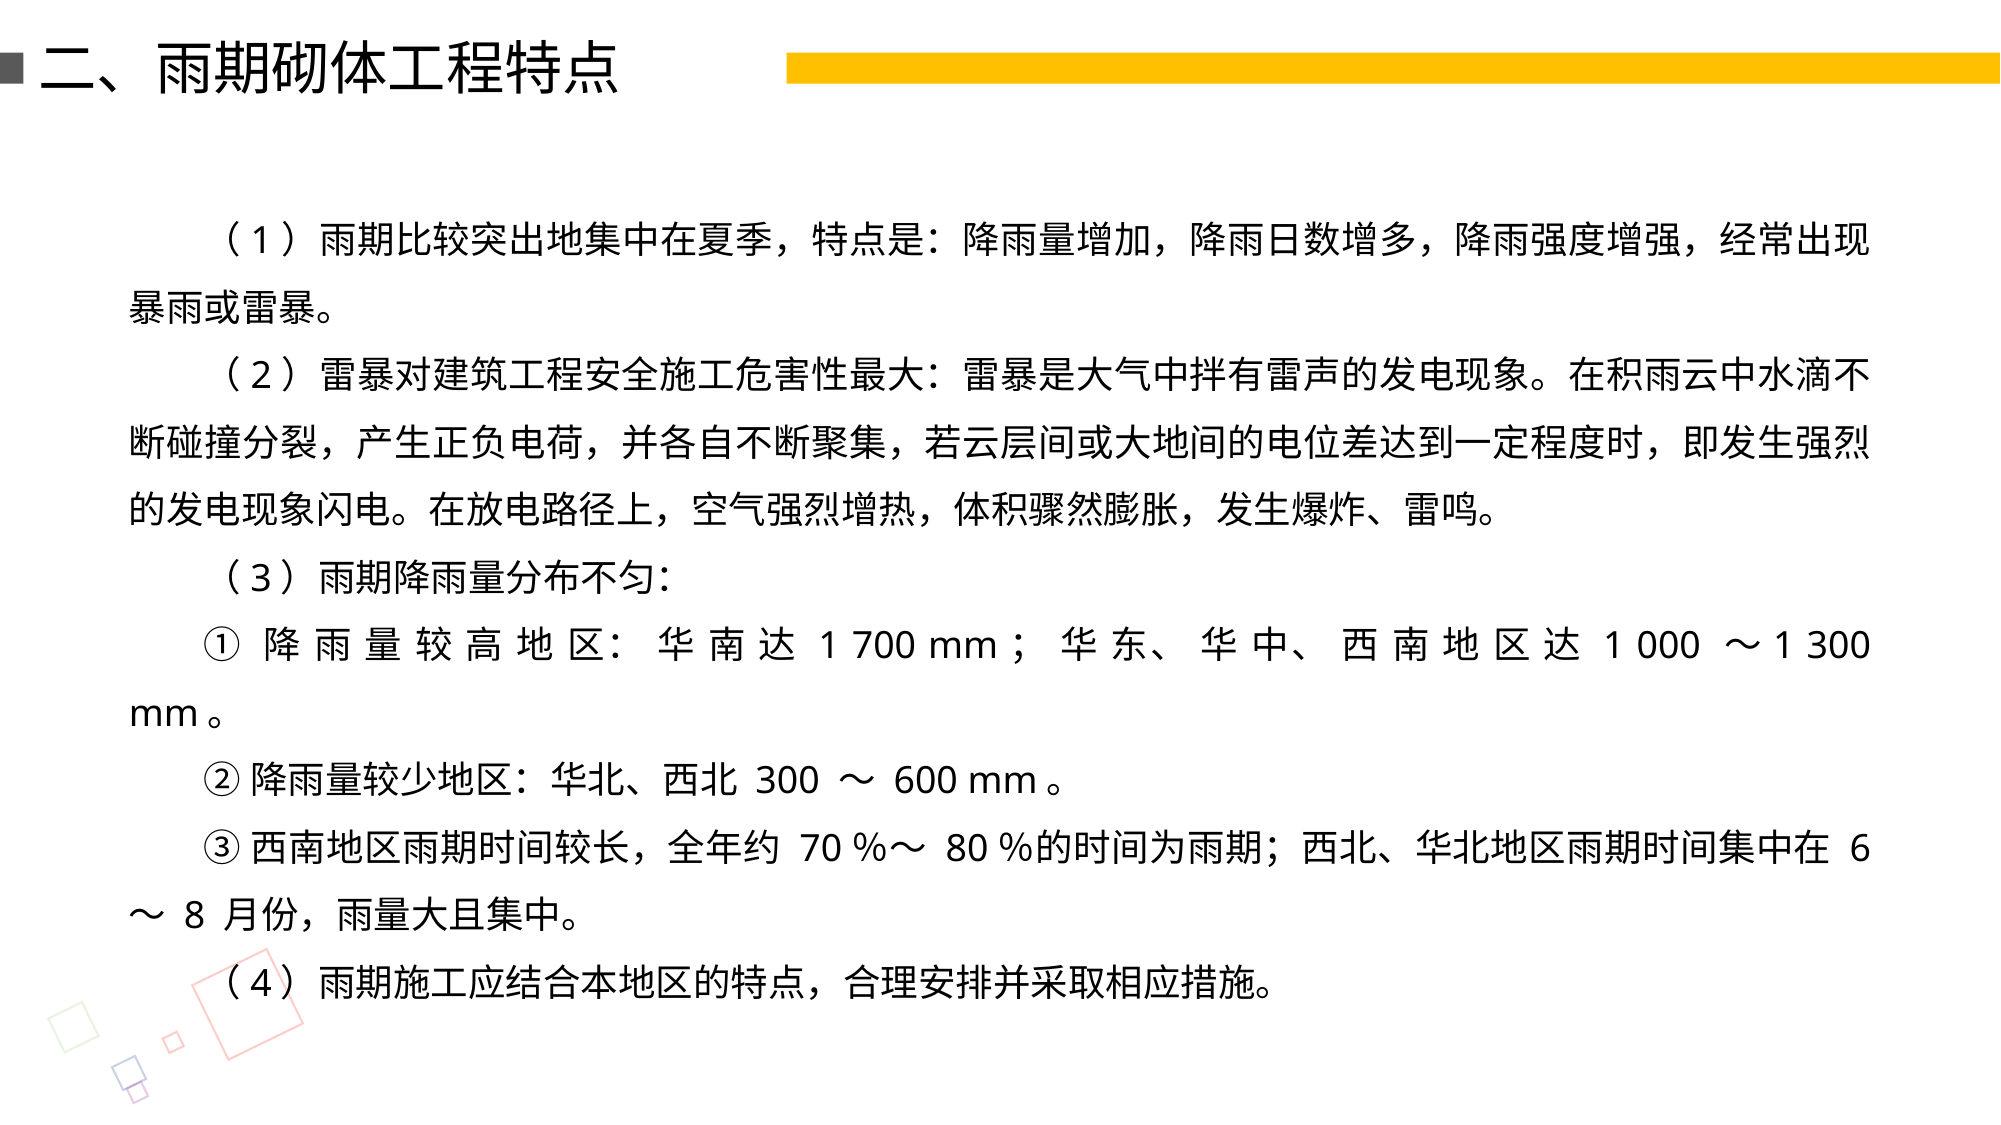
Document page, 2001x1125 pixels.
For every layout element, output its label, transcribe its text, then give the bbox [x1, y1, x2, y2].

text_box [125, 1080, 150, 1105]
text_box [161, 1030, 186, 1055]
text_box [46, 1000, 100, 1054]
text_box [110, 1054, 148, 1092]
text_box [204, 1012, 305, 1062]
text_box （1）雨期比较突出地集中在夏季，特点是：降雨量增加，降雨日数增多，降雨强度增强，经常出现暴雨或雷暴。 （2）雷暴对建筑工程安全施工危害性最大：雷暴是大气中拌有雷声的发电现象。在积雨云中水滴不断碰撞分裂，产生正负电荷，并各自不断聚集，若云层间或大地间的电位差达到一定程度时，即发生强烈的发电现象闪电。在放电路径上，空气强烈增热，体积骤然膨胀，发生爆炸、雷鸣。 （3）雨期降雨量分布不匀： ① 降 雨 量 较 高 地 区： 华 南 达 1 700 mm； 华 东、 华 中、 西 南 地 区 达 1 000 ～1 300 mm。 ②降雨量较少地区：华北、西北 300 ～ 600 mm。 ③西南地区雨期时间较长，全年约 70％～ 80％的时间为雨期；西北、华北地区雨期时间集中在 6 ～ 8 月份，雨量大且集中。 （4）雨期施工应结合本地区的特点，合理安排并采取相应措施。 [114, 186, 1886, 1012]
text_box 二、雨期砌体工程特点 [23, 23, 637, 109]
